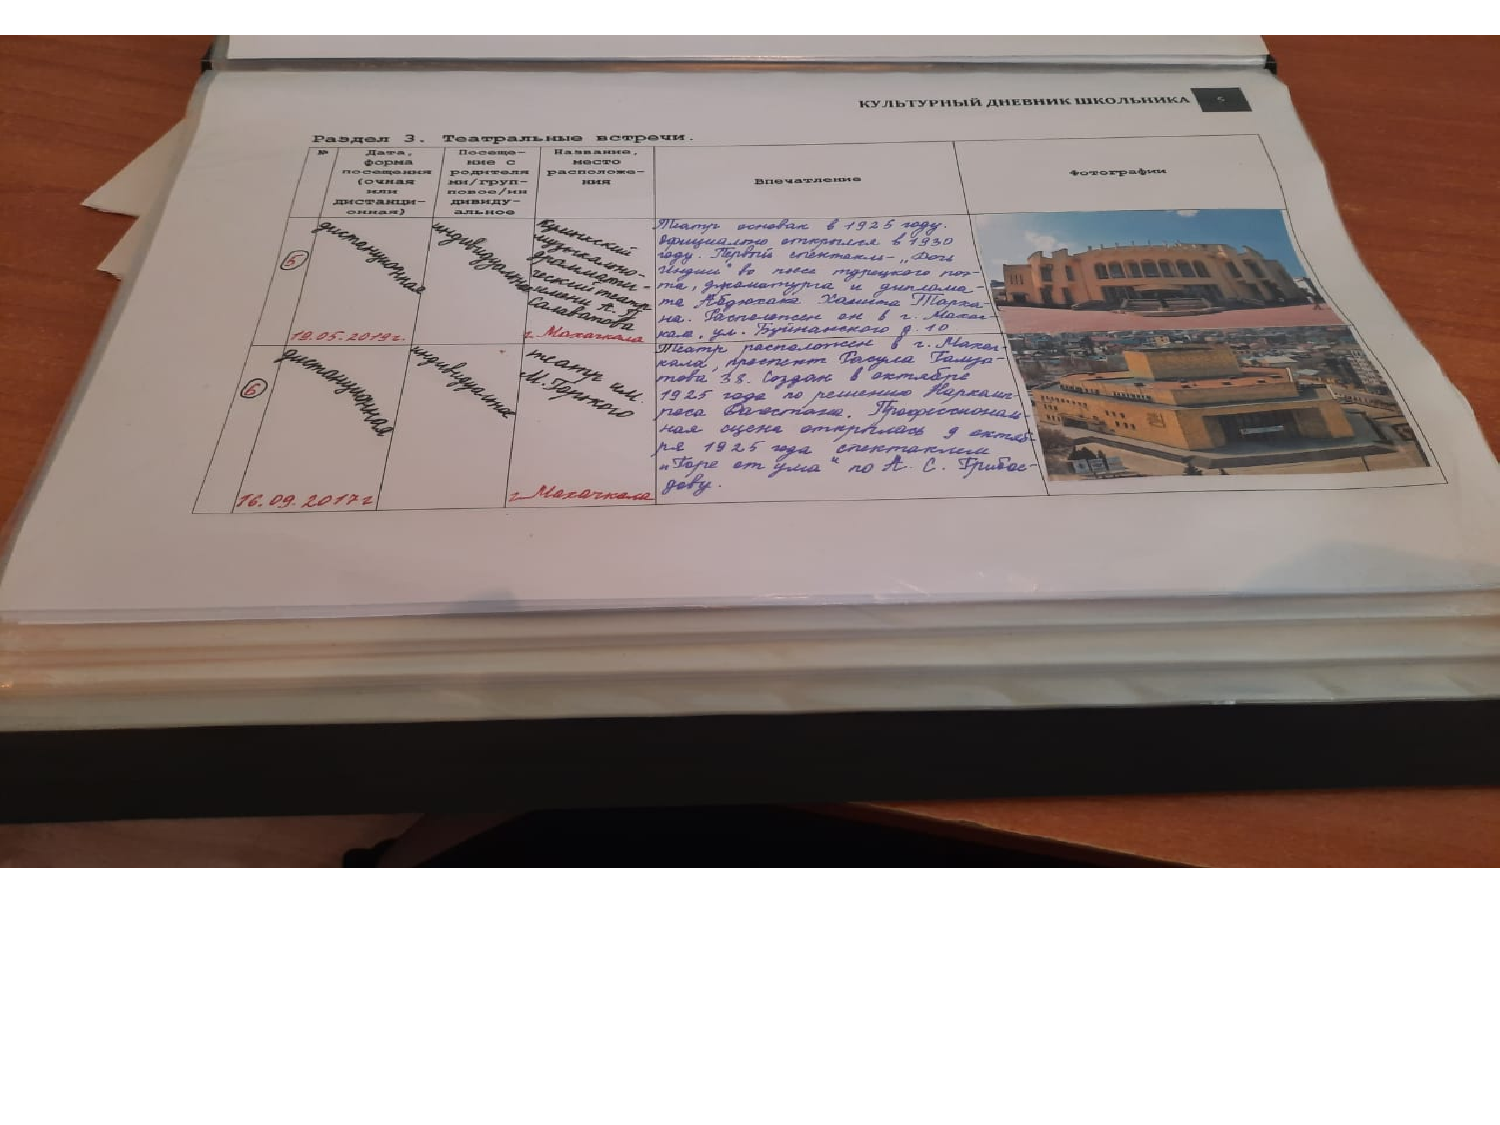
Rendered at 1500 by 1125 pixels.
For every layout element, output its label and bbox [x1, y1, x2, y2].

list [0, 34, 1500, 868]
